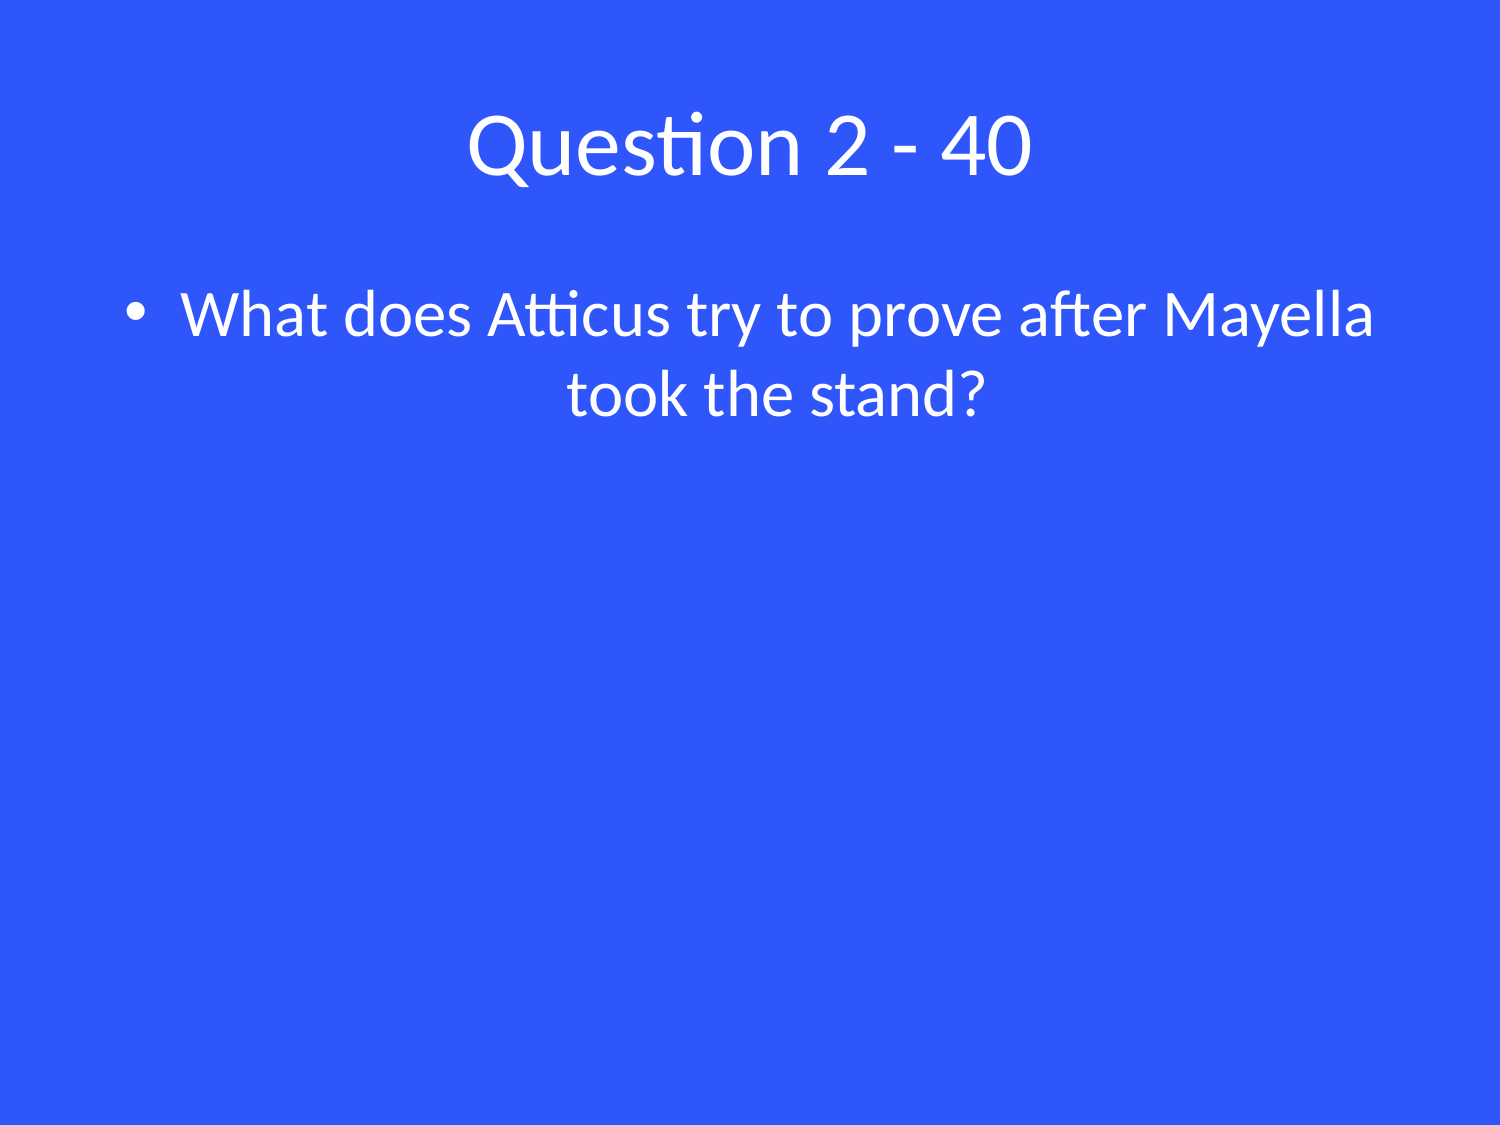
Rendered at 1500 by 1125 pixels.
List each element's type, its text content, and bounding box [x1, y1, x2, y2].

list What does Atticus try to prove after Mayella took the stand? [74, 262, 1426, 1006]
title Question 2 - 40 [74, 44, 1426, 233]
